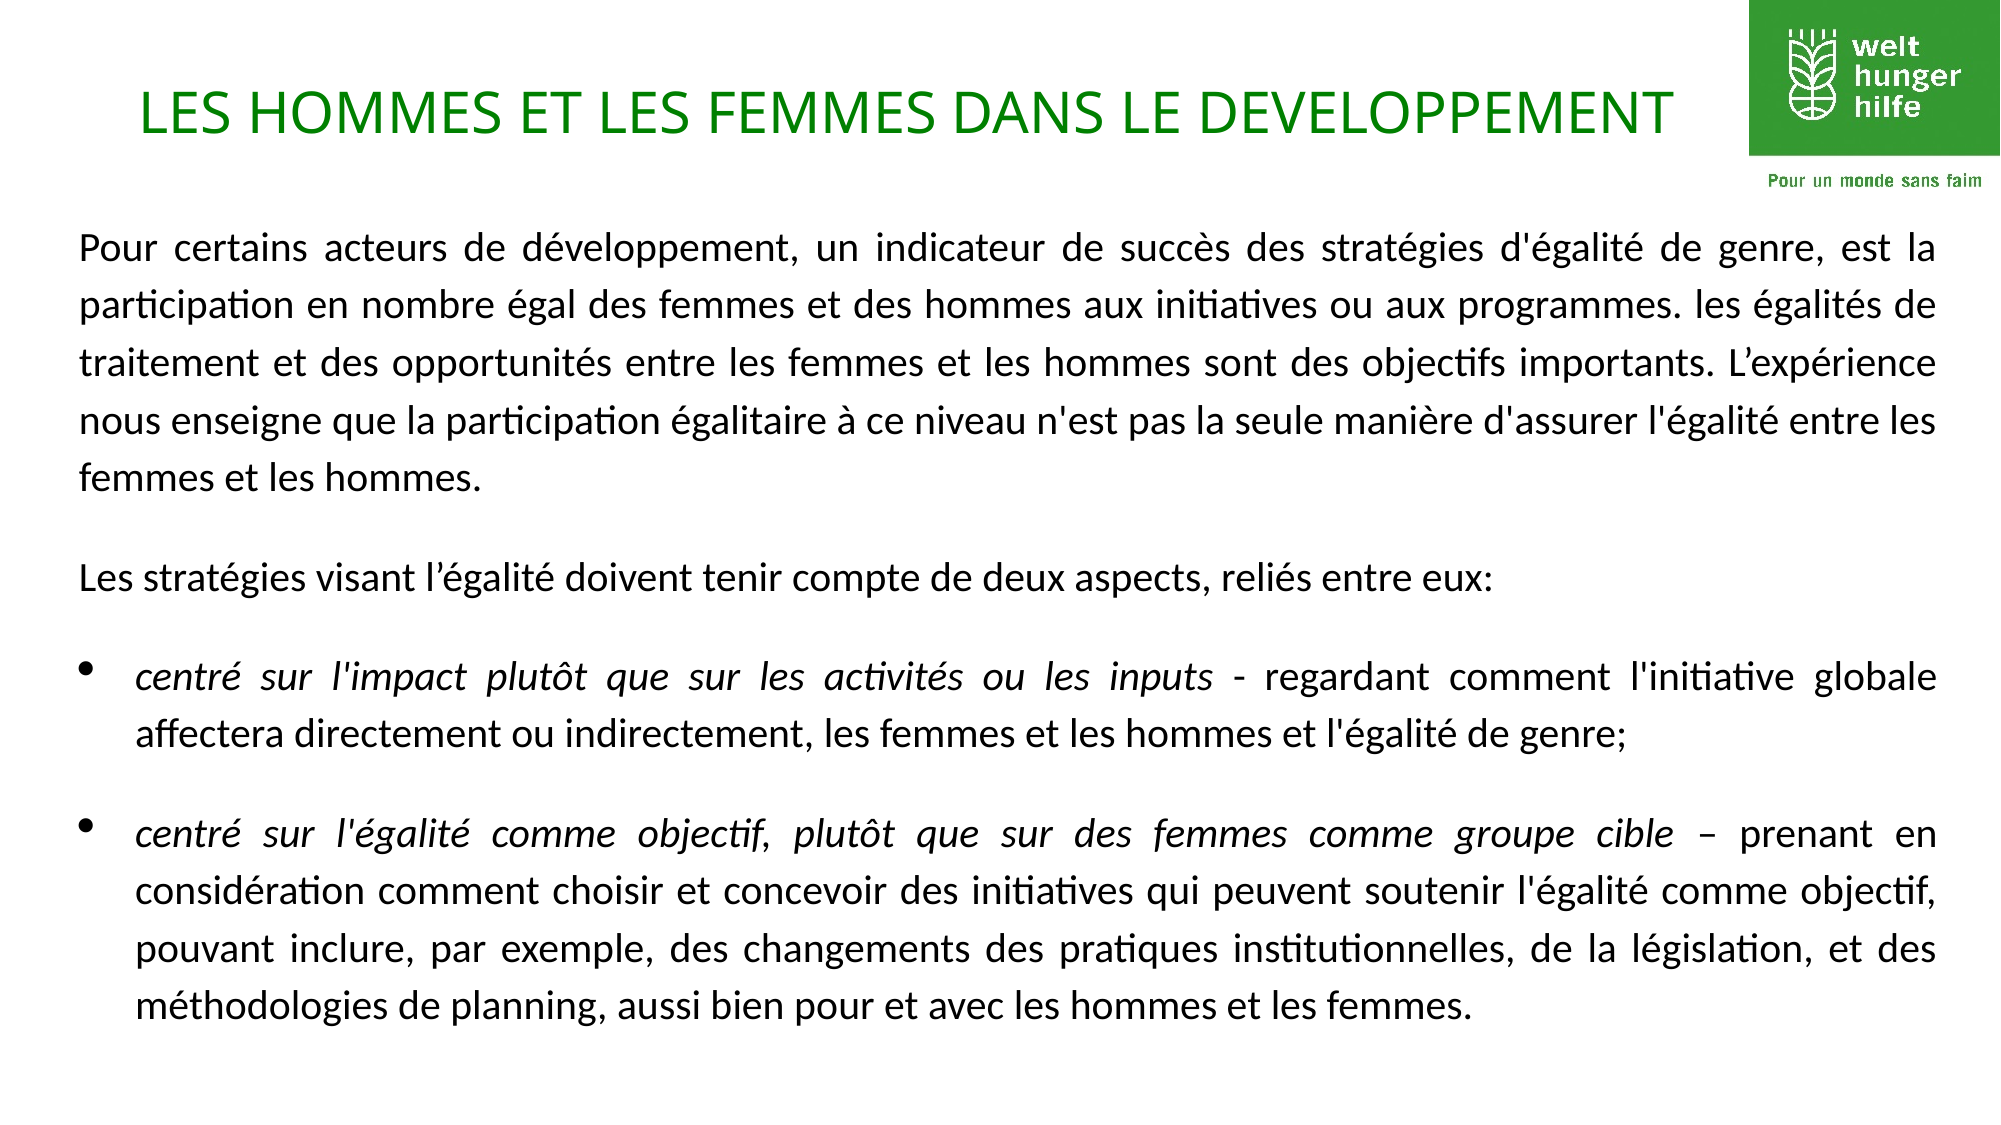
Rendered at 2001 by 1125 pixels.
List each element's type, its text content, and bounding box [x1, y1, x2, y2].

picture [1749, 0, 2000, 205]
title LES HOMMES ET LES FEMMES DANS LE DEVELOPPEMENT [63, 40, 1749, 154]
subtitle Pour certains acteurs de développement, un indicateur de succès des stratégies d'égalité de genre, est la participation en nombre égal des femmes et des hommes aux initiatives ou aux programmes. les égalités de traitement et des opportunités entre les femmes et les hommes sont des objectifs importants. L’expérience nous enseigne que la participation égalitaire à ce niveau n'est pas la seule manière d'assurer l'égalité entre les femmes et les hommes. Les stratégies visant l’égalité doivent tenir compte de deux aspects, reliés entre eux: centré sur l'impact plutôt que sur les activités ou les inputs - regardant comment l'initiative globale affectera directement ou indirectement, les femmes et les hommes et l'égalité de genre; centré sur l'égalité comme objectif, plutôt que sur des femmes comme groupe cible – prenant en considération comment choisir et concevoir des initiatives qui peuvent soutenir l'égalité comme objectif, pouvant inclure, par exemple, des changements des pratiques institutionnelles, de la législation, et des méthodologies de planning, aussi bien pour et avec les hommes et les femmes. [63, 204, 1953, 1064]
